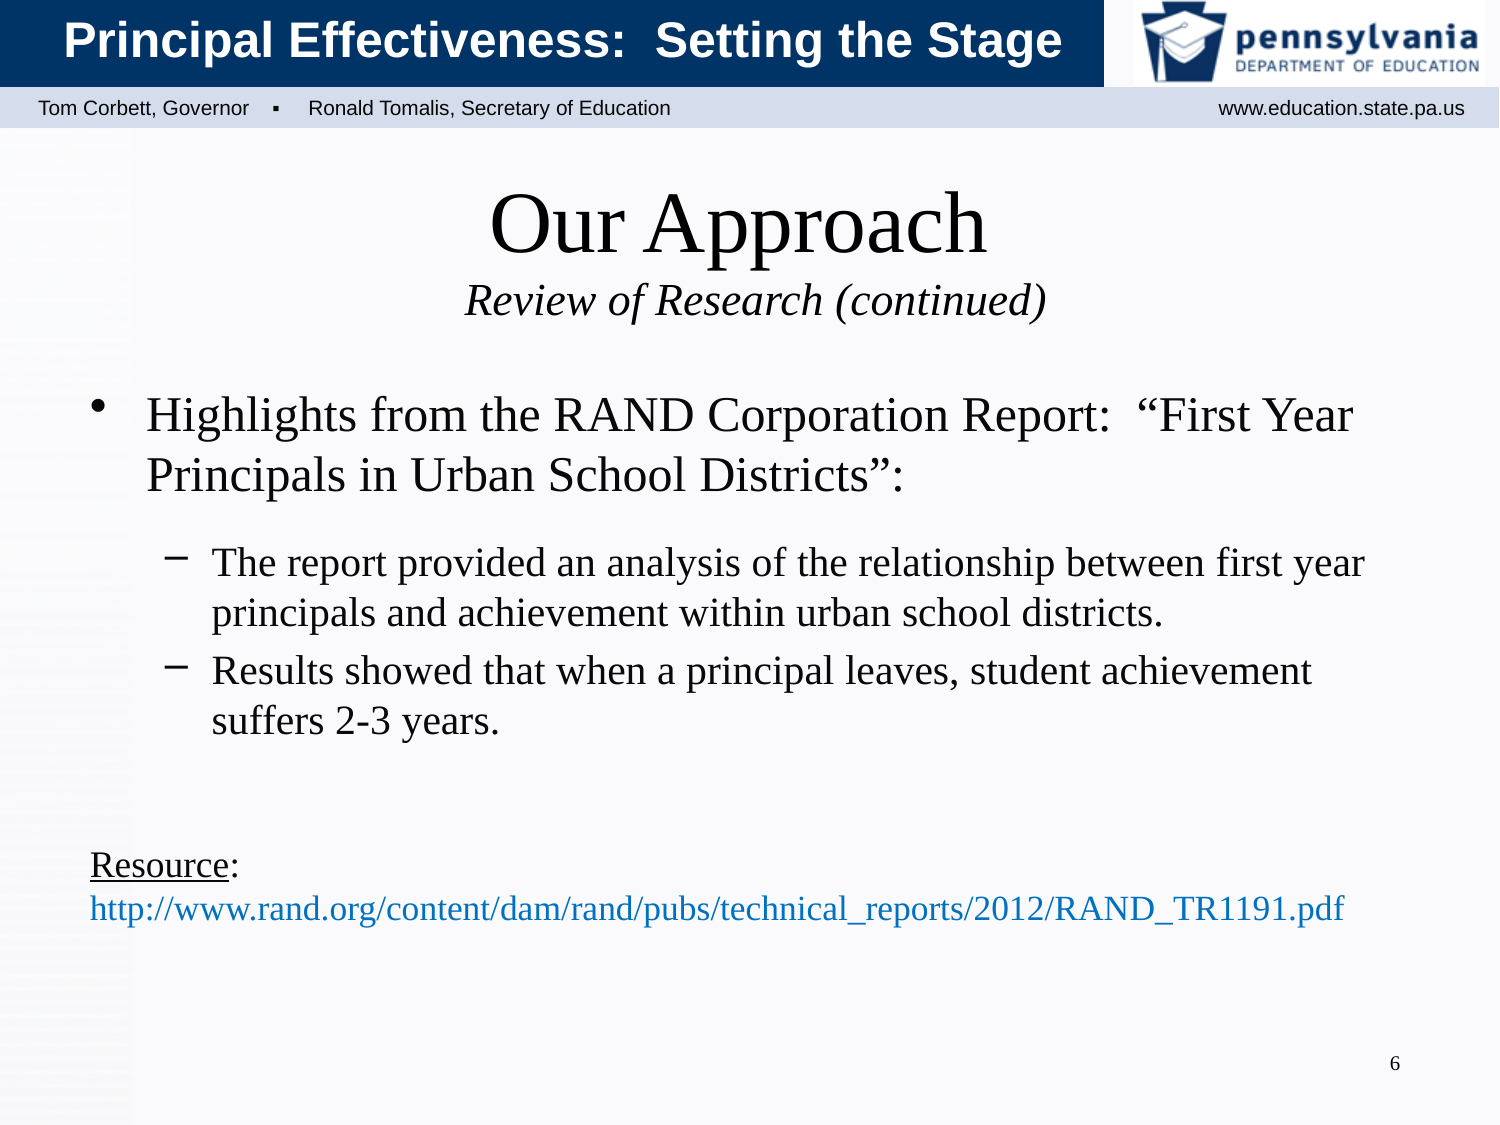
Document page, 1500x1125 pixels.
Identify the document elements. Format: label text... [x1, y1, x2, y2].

title Our Approach Review of Research (continued) [75, 157, 1425, 357]
list Highlights from the RAND Corporation Report: “First Year Principals in Urban School Districts”: The report provided an analysis of the relationship between first year principals and achievement within urban school districts. Results showed that when a principal leaves, student achievement suffers 2-3 years. Resource: http://www.rand.org/content/dam/rand/pubs/technical_reports/2012/RAND_TR1191.pdf [75, 374, 1425, 1117]
picture [0, 0, 1500, 1125]
text_box 6 [1374, 1042, 1425, 1103]
